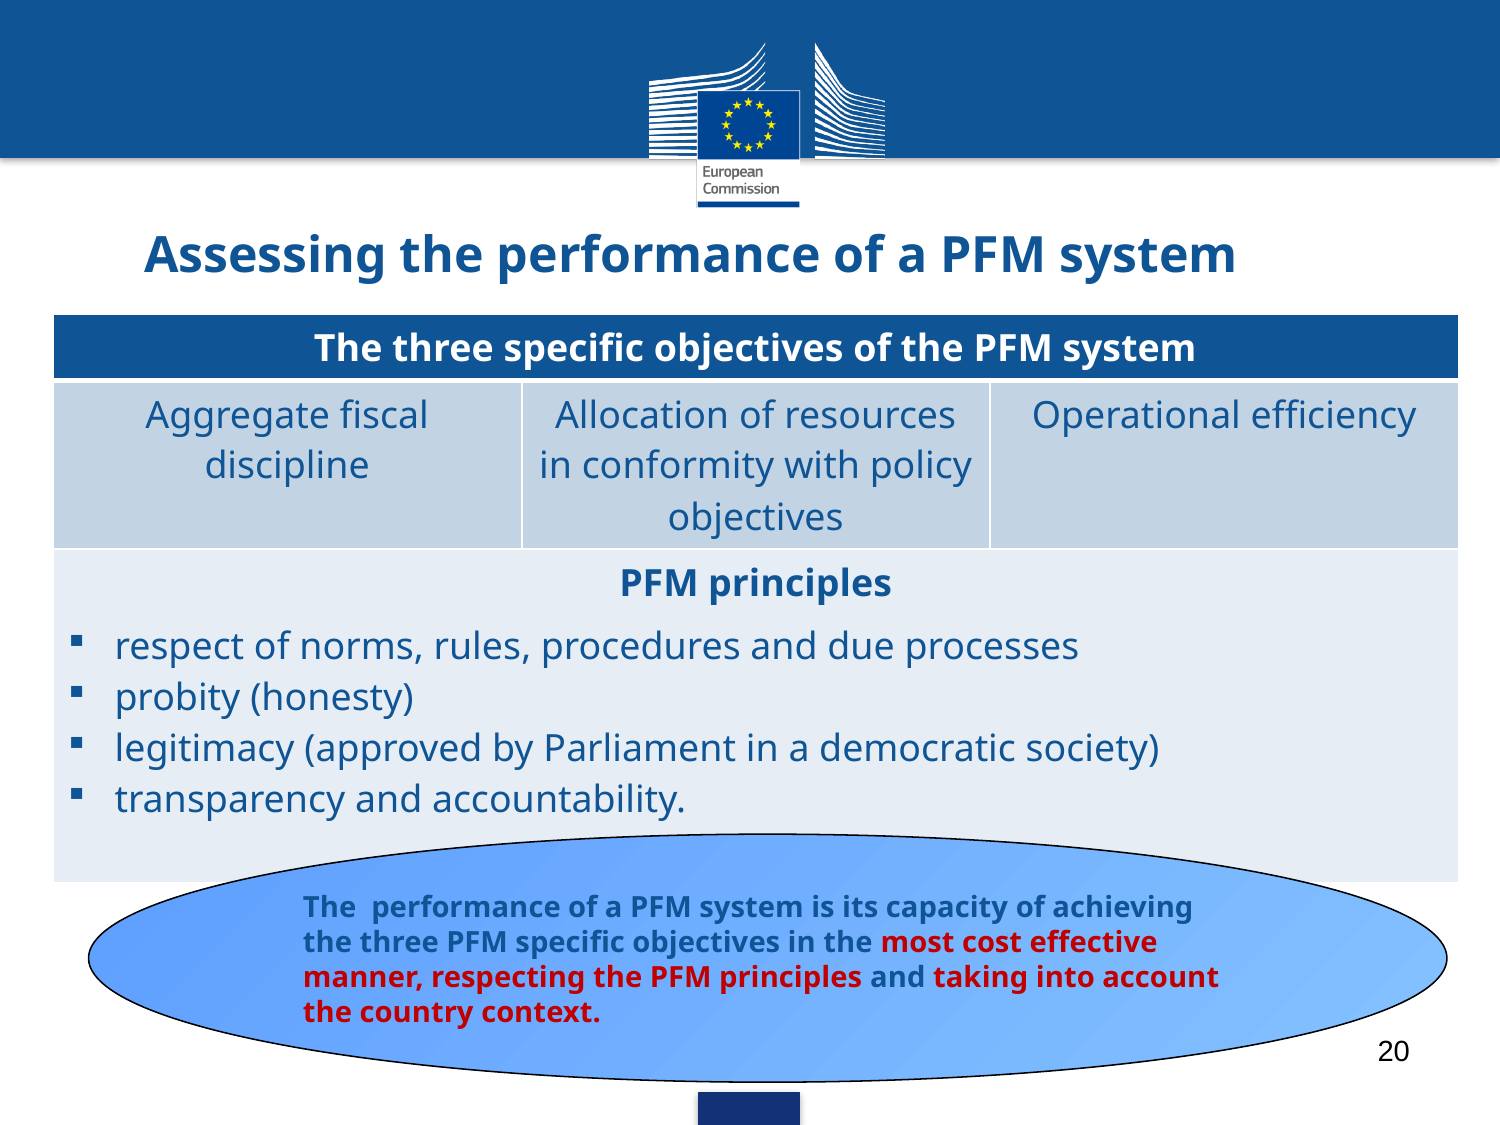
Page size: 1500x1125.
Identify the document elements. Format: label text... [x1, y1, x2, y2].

table_header The three specific objectives of the PFM system [54, 315, 1458, 378]
table_cell PFM principles respect of norms, rules, procedures and due processes probity (honesty) legitimacy (approved by Parliament in a democratic society) transparency and accountability. [54, 550, 1458, 882]
table_cell Aggregate fiscal discipline [54, 383, 521, 548]
table_cell Allocation of resources in conformity with policy objectives [523, 383, 989, 548]
picture [649, 42, 885, 175]
text_box The performance of a PFM system is its capacity of achieving the three PFM specific objectives in the most cost effective manner, respecting the PFM principles and taking into account the country context. [88, 834, 1447, 1083]
table_cell Operational efficiency [991, 383, 1458, 548]
slide_number 20 [1074, 1024, 1426, 1103]
title Assessing the performance of a PFM system [70, 175, 1421, 314]
